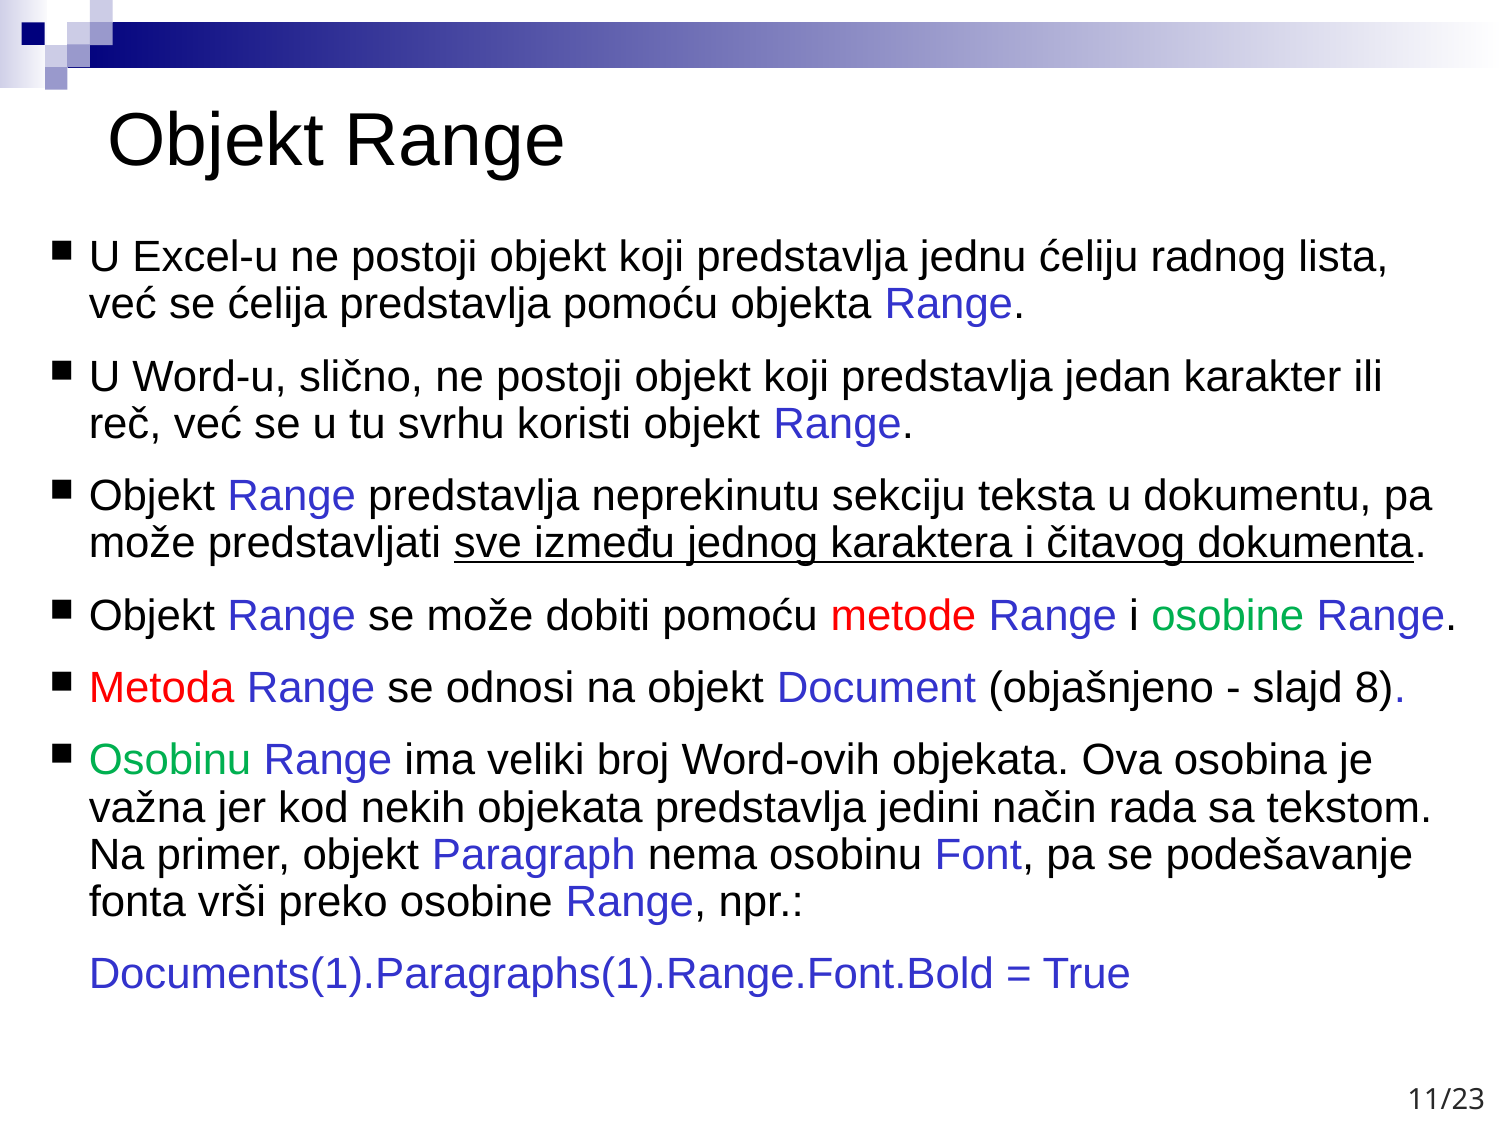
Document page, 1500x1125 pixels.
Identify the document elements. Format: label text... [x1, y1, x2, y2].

title Objekt Range [92, 75, 609, 197]
text_box 11/23 [1374, 1072, 1500, 1123]
list U Excel-u ne postoji objekt koji predstavlja jednu ćeliju radnog lista, već se ćelija predstavlja pomoću objekta Range. U Word-u, slično, ne postoji objekt koji predstavlja jedan karakter ili reč, već se u tu svrhu koristi objekt Range. Objekt Range predstavlja neprekinutu sekciju teksta u dokumentu, pa može predstavljati sve između jednog karaktera i čitavog dokumenta. Objekt Range se može dobiti pomoću metode Range i osobine Range. Metoda Range se odnosi na objekt Document (objašnjeno - slajd 8). Osobinu Range ima veliki broj Word-ovih objekata. Ova osobina je važna jer kod nekih objekata predstavlja jedini način rada sa tekstom. Na primer, objekt Paragraph nema osobinu Font, pa se podešavanje fonta vrši preko osobine Range, npr.: Documents(1).Paragraphs(1).Range.Font.Bold = True [40, 226, 1470, 1035]
